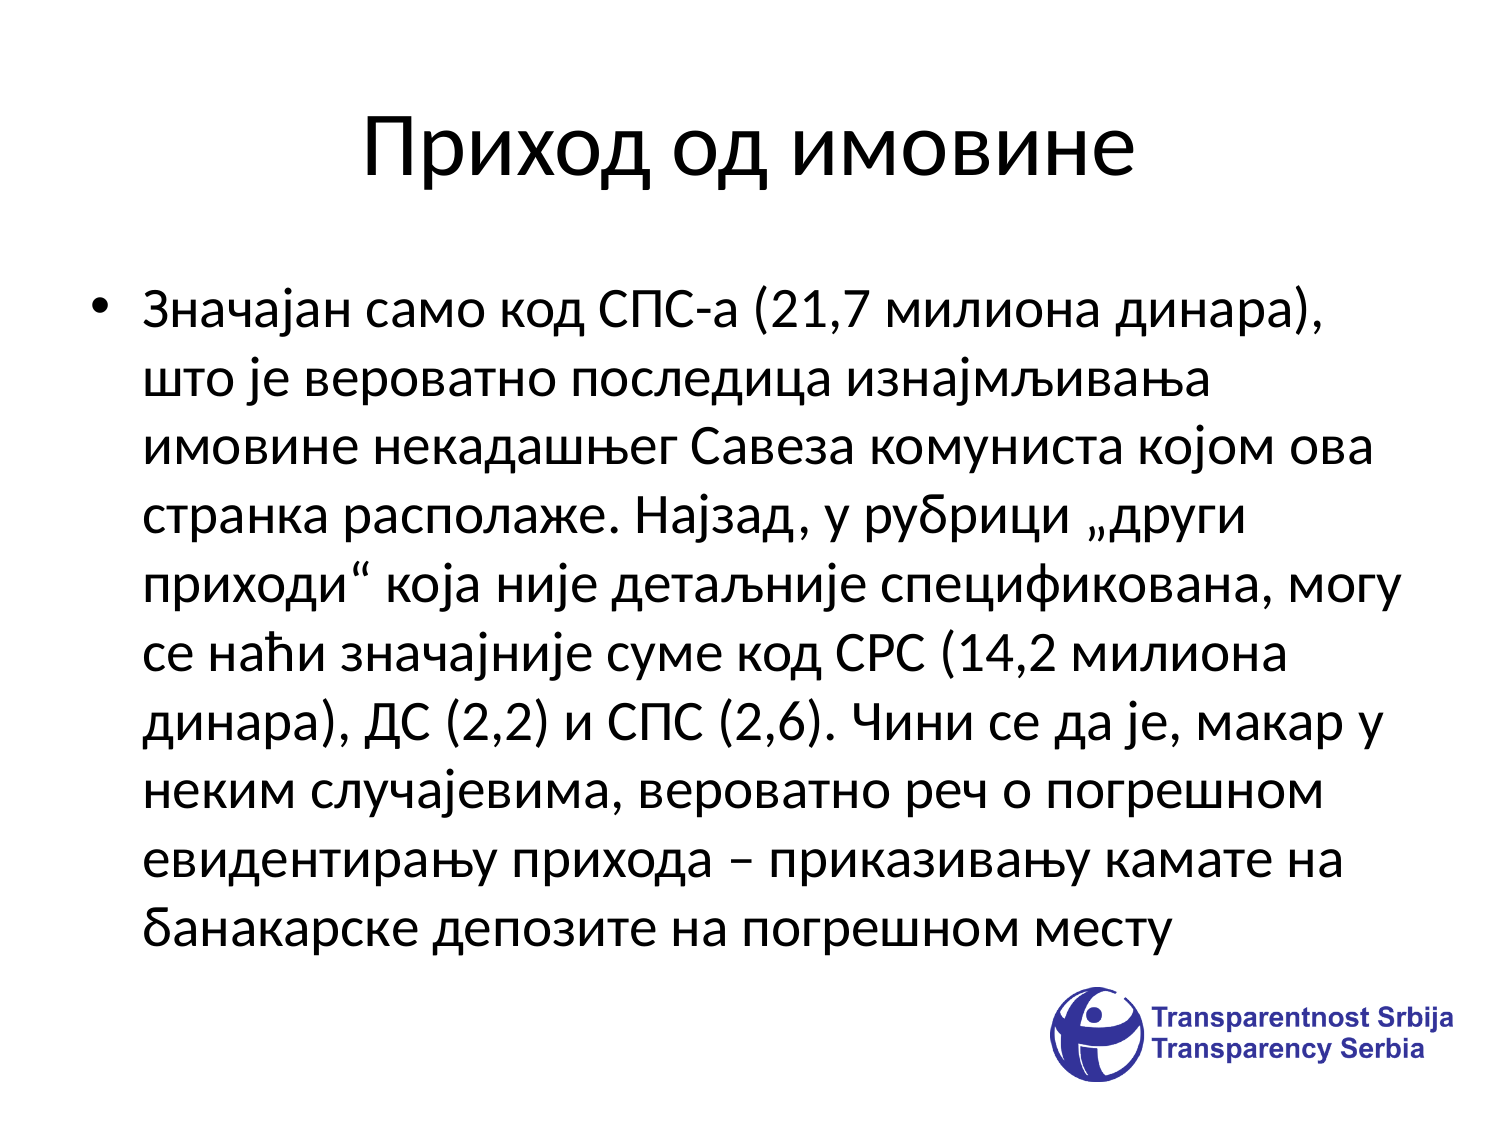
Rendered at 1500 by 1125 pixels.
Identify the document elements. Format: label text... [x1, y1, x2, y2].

title Приход од имовине [75, 45, 1425, 233]
list Значајан само код СПС-а (21,7 милиона динара), што је вероватно последица изнајмљивања имовине некадашњег Савеза комуниста којом ова странка располаже. Најзад, у рубрици „други приходи“ која није детаљније спецификована, могу се наћи значајније суме код СРС (14,2 милиона динара), ДС (2,2) и СПС (2,6). Чини се да је, макар у неким случајевима, вероватно реч о погрешном евидентирању прихода – приказивању камате на банакарске депозите на погрешном месту [75, 262, 1425, 1005]
picture [1050, 987, 1453, 1082]
